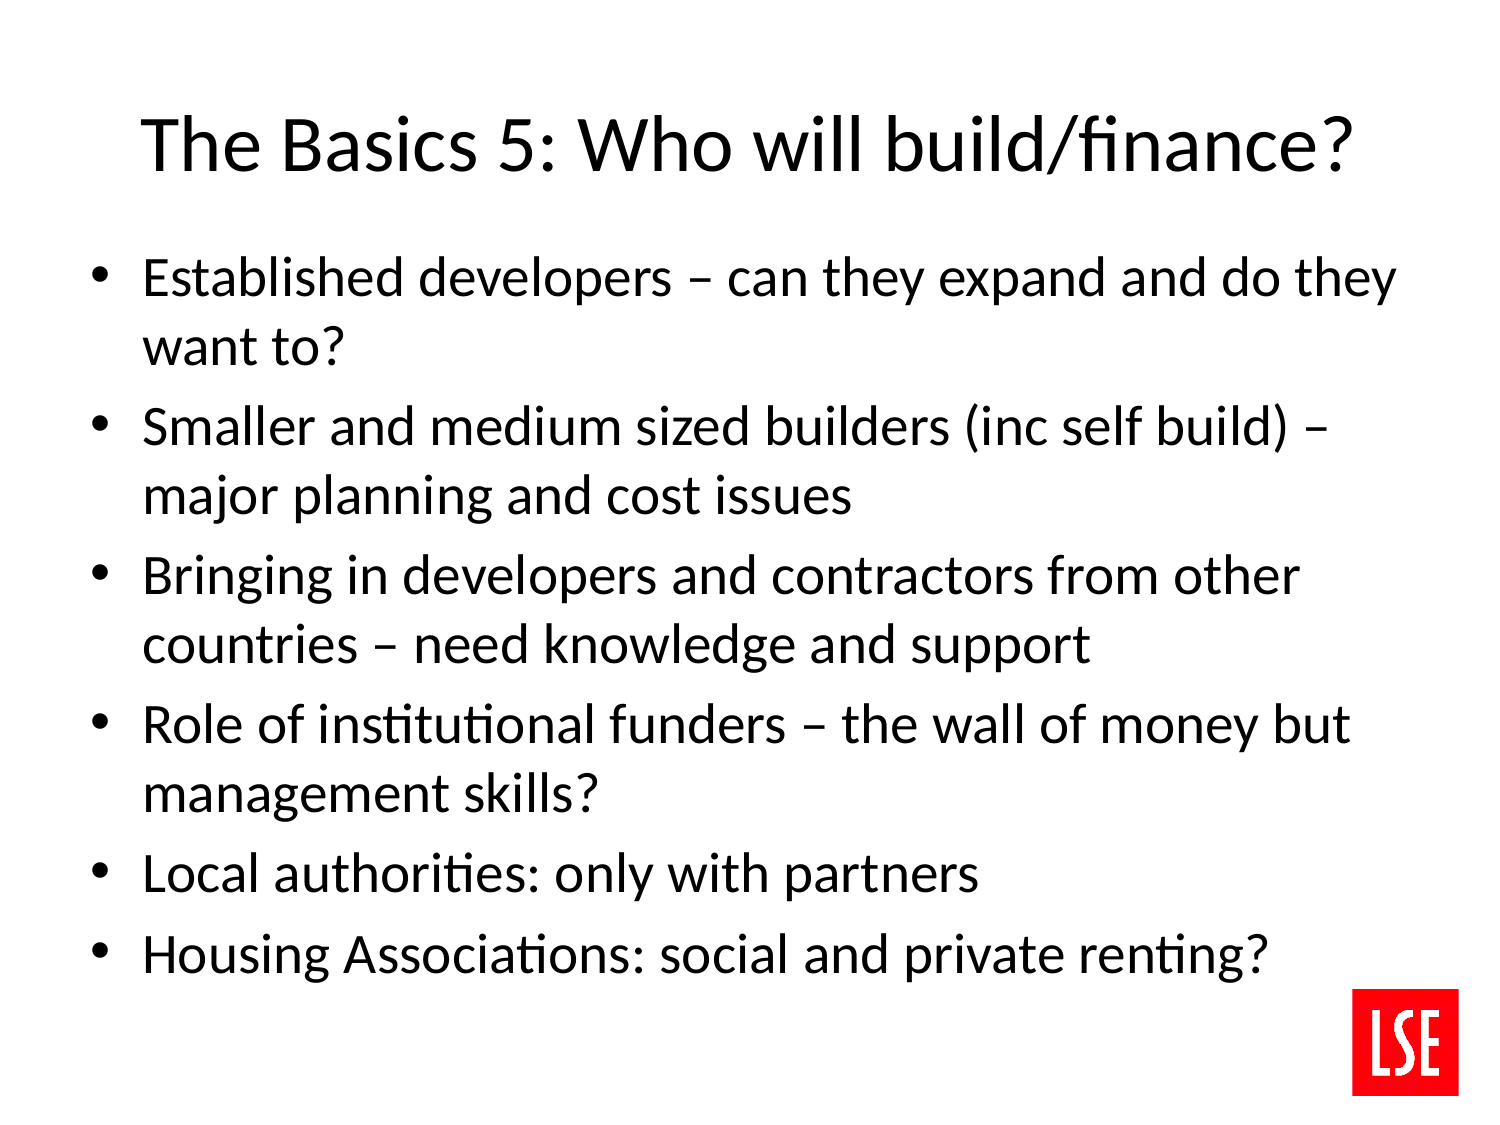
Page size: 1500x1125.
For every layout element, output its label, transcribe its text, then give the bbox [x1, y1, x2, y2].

list Established developers – can they expand and do they want to? Smaller and medium sized builders (inc self build) – major planning and cost issues Bringing in developers and contractors from other countries – need knowledge and support Role of institutional funders – the wall of money but management skills? Local authorities: only with partners Housing Associations: social and private renting? [75, 231, 1425, 1005]
title The Basics 5: Who will build/finance? [75, 45, 1425, 231]
picture [1352, 988, 1459, 1096]
